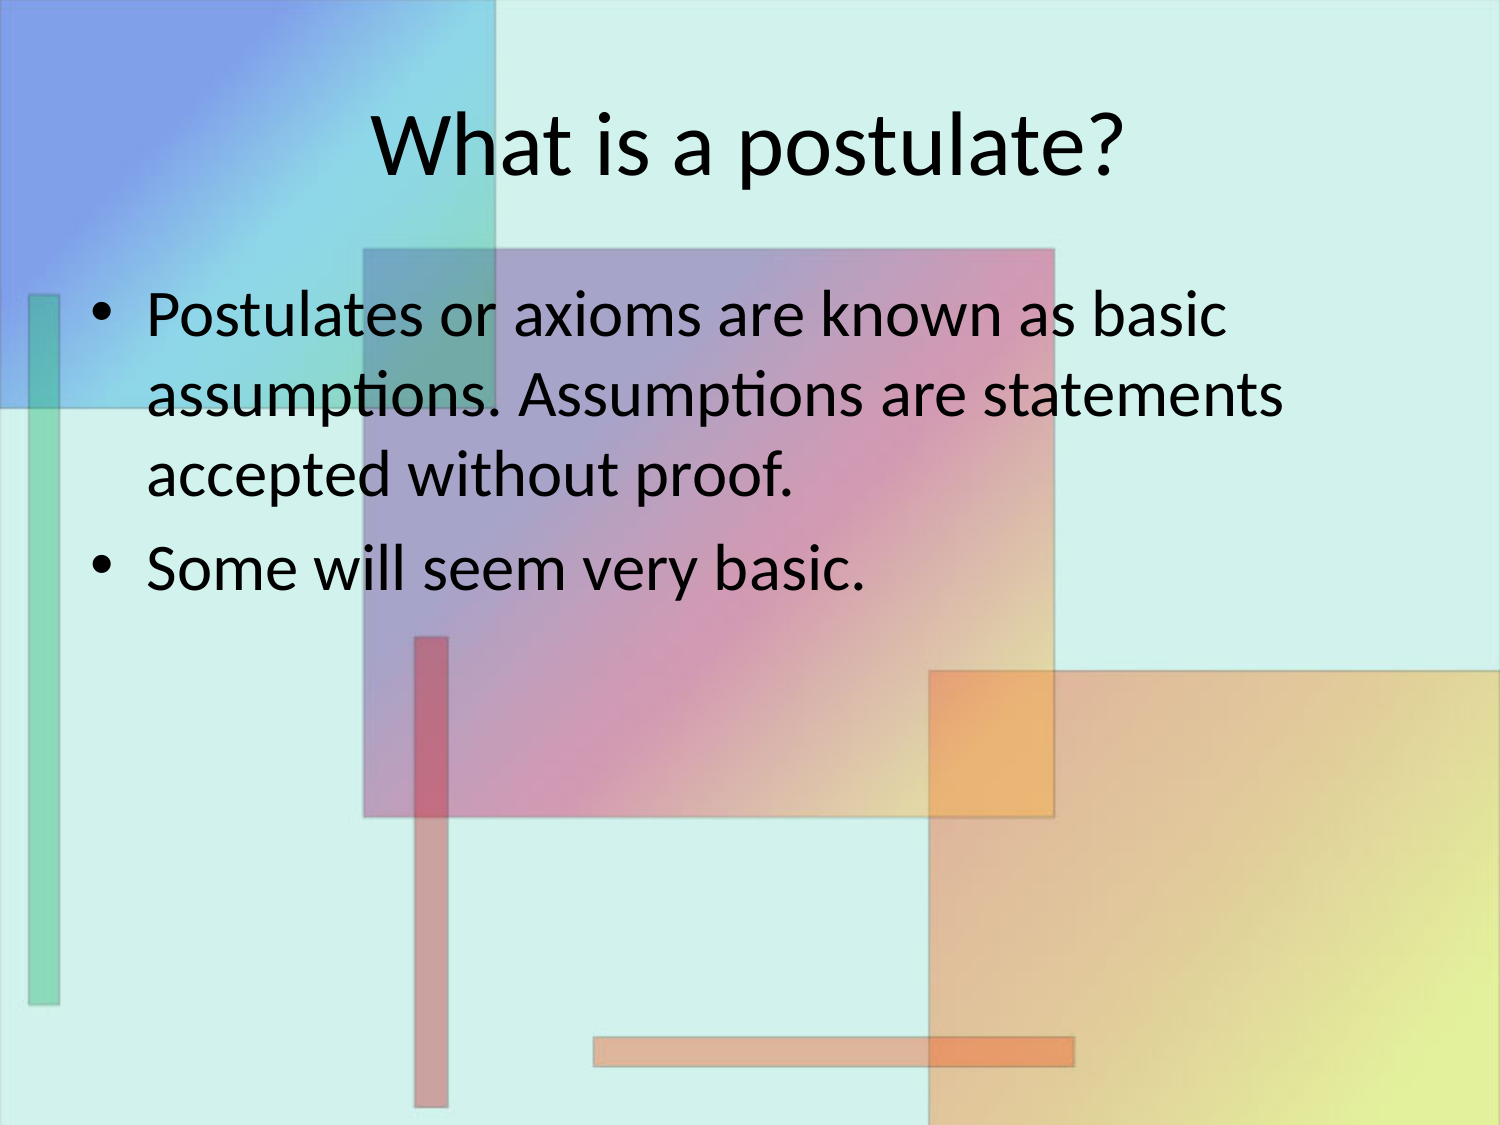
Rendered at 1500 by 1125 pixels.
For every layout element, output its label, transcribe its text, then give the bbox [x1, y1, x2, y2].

picture [0, 0, 1500, 1125]
title What is a postulate? [75, 45, 1425, 233]
list Postulates or axioms are known as basic assumptions. Assumptions are statements accepted without proof. Some will seem very basic. [75, 262, 1425, 1005]
